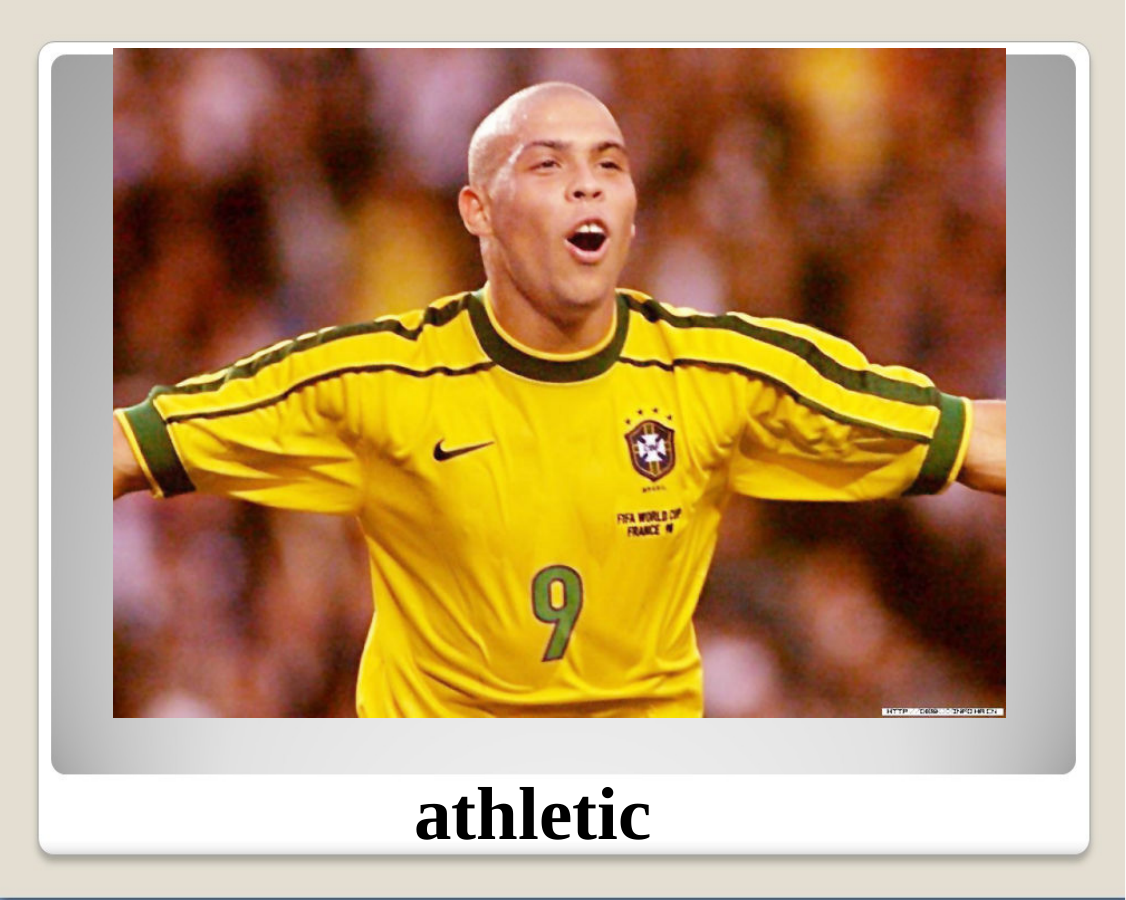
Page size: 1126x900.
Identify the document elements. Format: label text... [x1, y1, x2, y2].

picture [0, 0, 1126, 900]
text_box athletic [385, 756, 681, 862]
